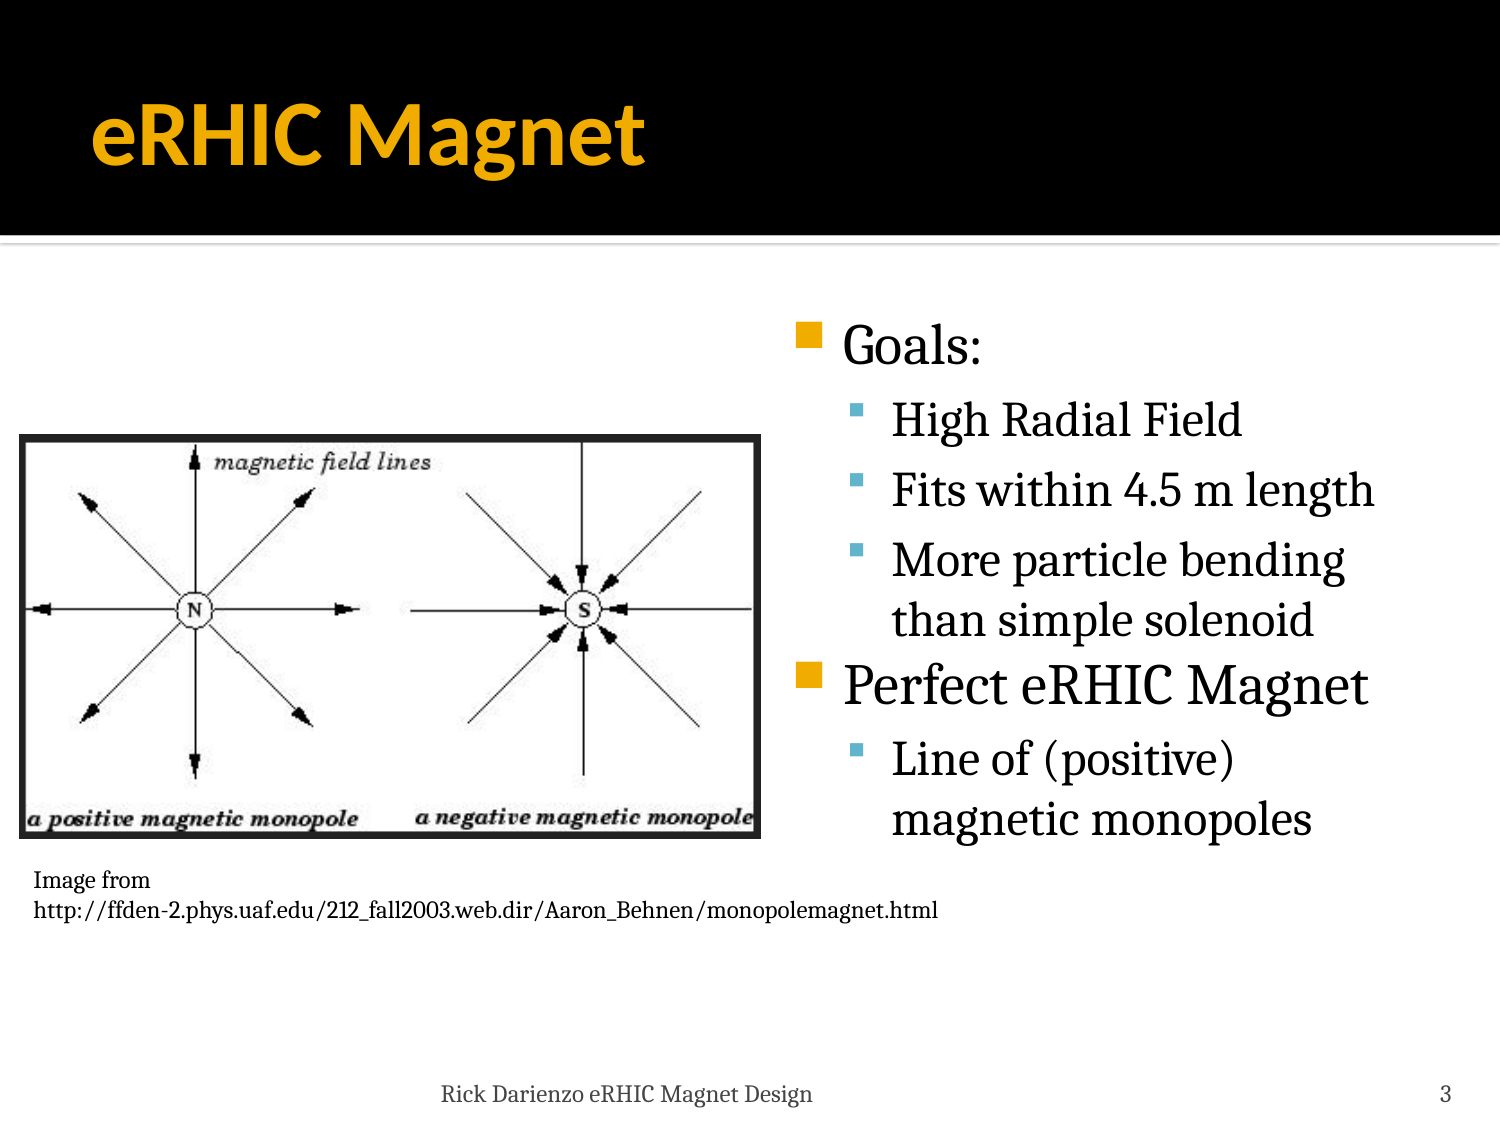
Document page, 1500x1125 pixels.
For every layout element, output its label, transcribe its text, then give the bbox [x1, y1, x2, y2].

title eRHIC Magnet [75, 24, 1425, 231]
footer Rick Darienzo eRHIC Magnet Design [433, 1062, 1337, 1108]
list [19, 430, 761, 848]
slide_number 3 [1345, 1062, 1467, 1108]
list Goals: High Radial Field Fits within 4.5 m length More particle bending than simple solenoid Perfect eRHIC Magnet Line of (positive) magnetic monopoles [762, 291, 1425, 1050]
text_box Image from http://ffden-2.phys.uaf.edu/212_fall2003.web.dir/Aaron_Behnen/monopolemagnet.html [18, 856, 1276, 932]
